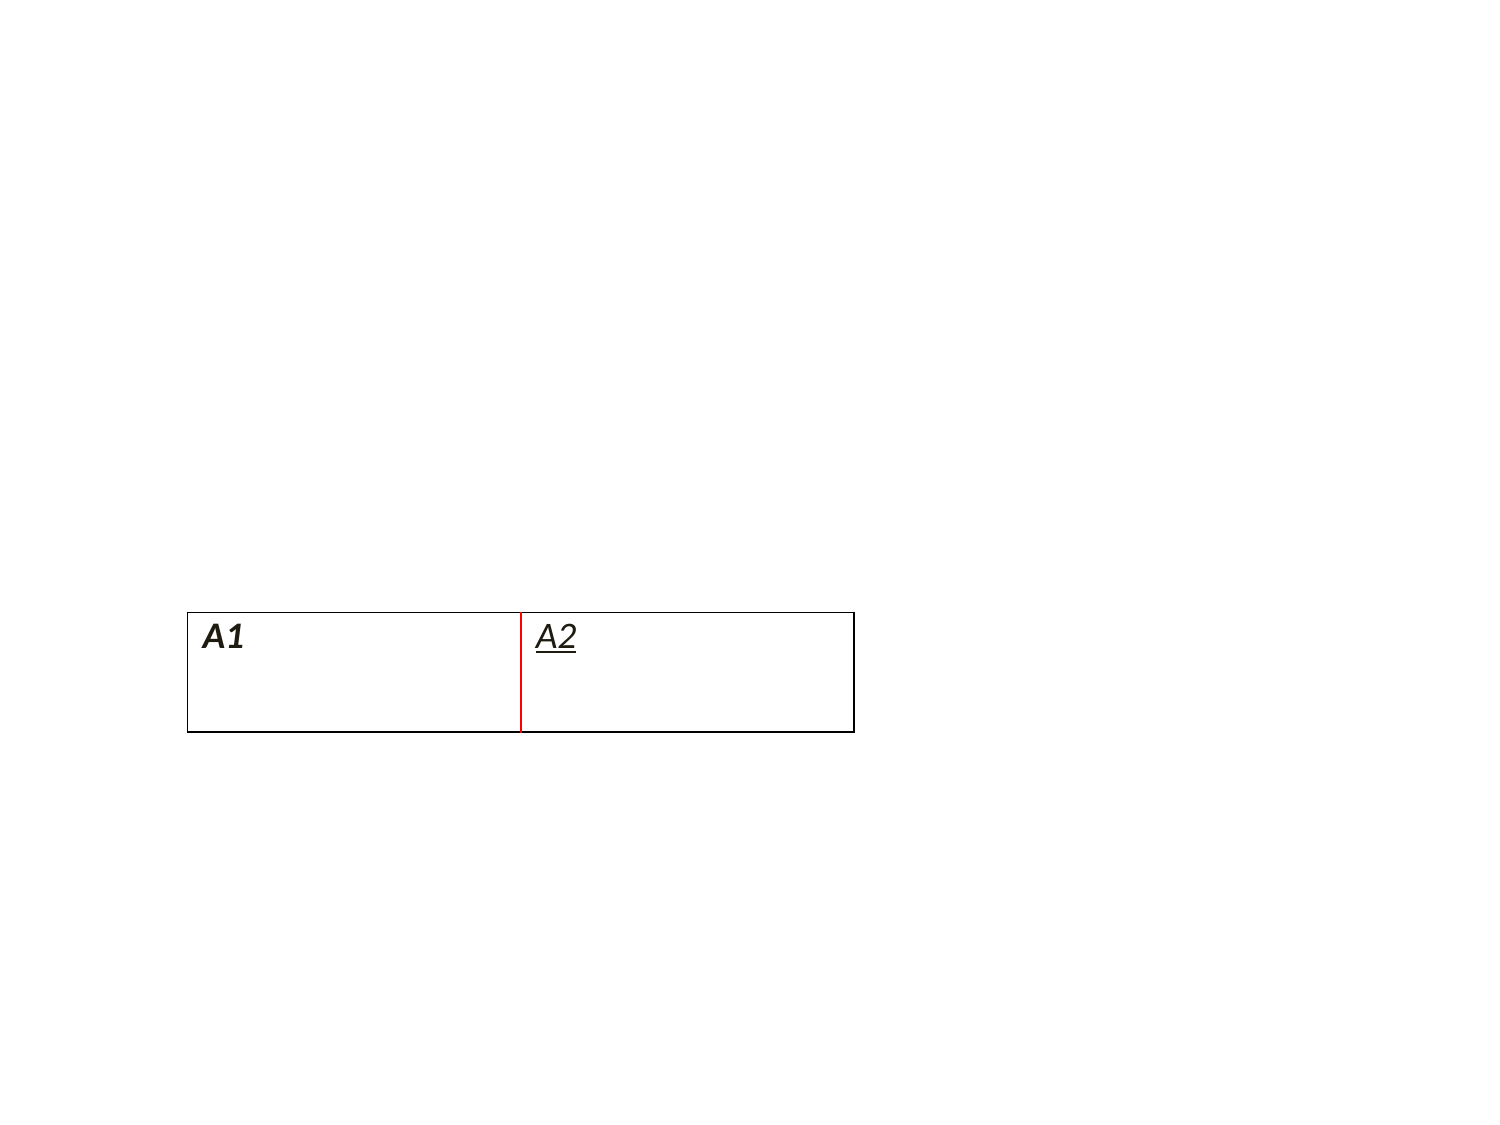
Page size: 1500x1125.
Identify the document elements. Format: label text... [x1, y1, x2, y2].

table_header A2 [522, 613, 853, 731]
table_header A1 [188, 613, 520, 731]
